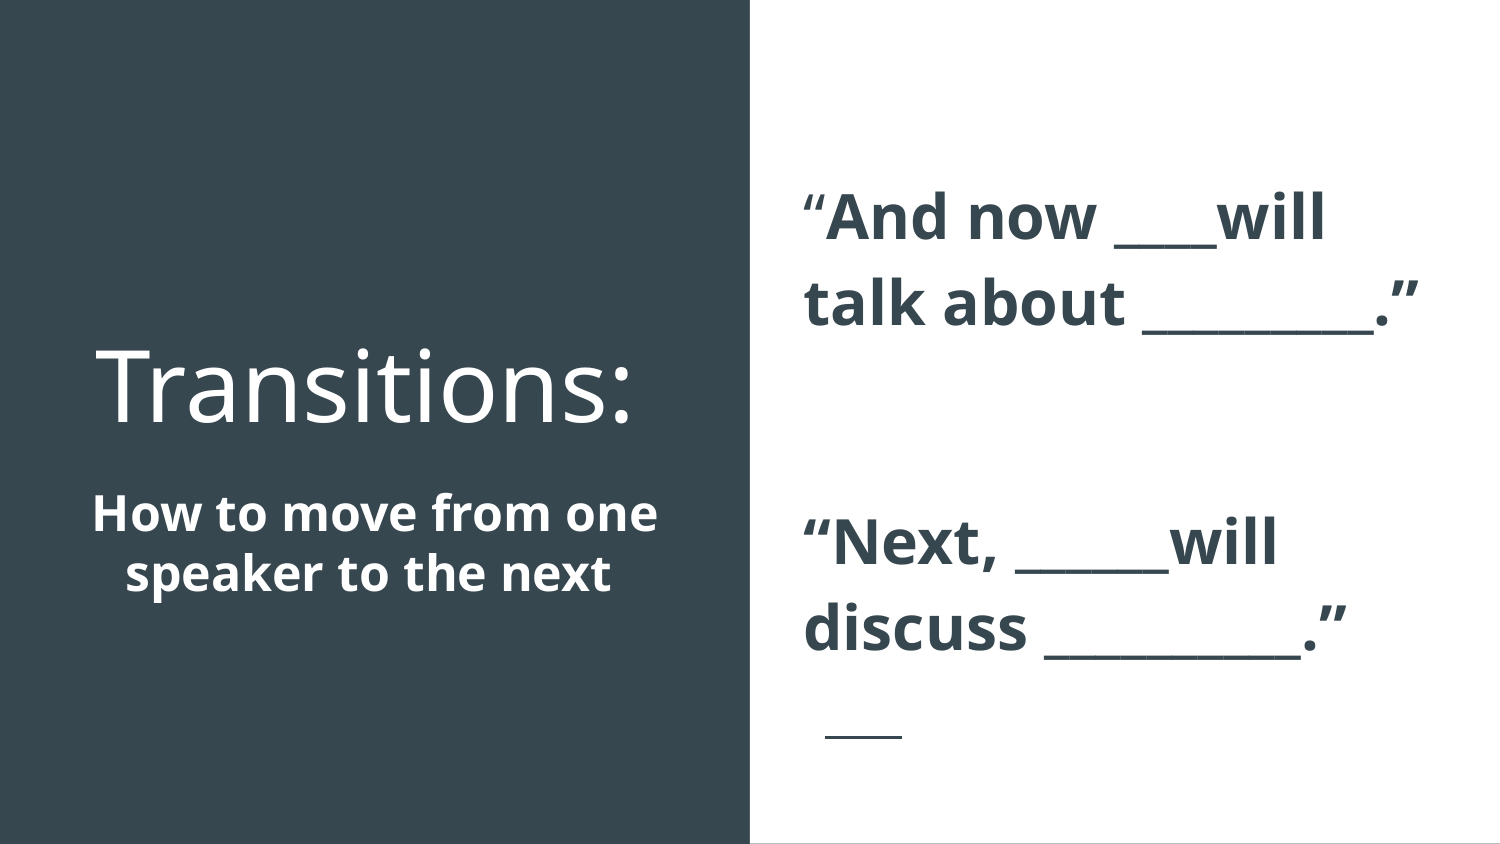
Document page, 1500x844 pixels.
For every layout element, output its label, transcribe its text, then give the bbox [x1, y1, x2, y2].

list “And now ____will talk about _________.” “Next, ______will discuss __________.” [788, 56, 1440, 779]
title Transitions: [0, 181, 731, 458]
subtitle How to move from one speaker to the next [43, 466, 708, 688]
